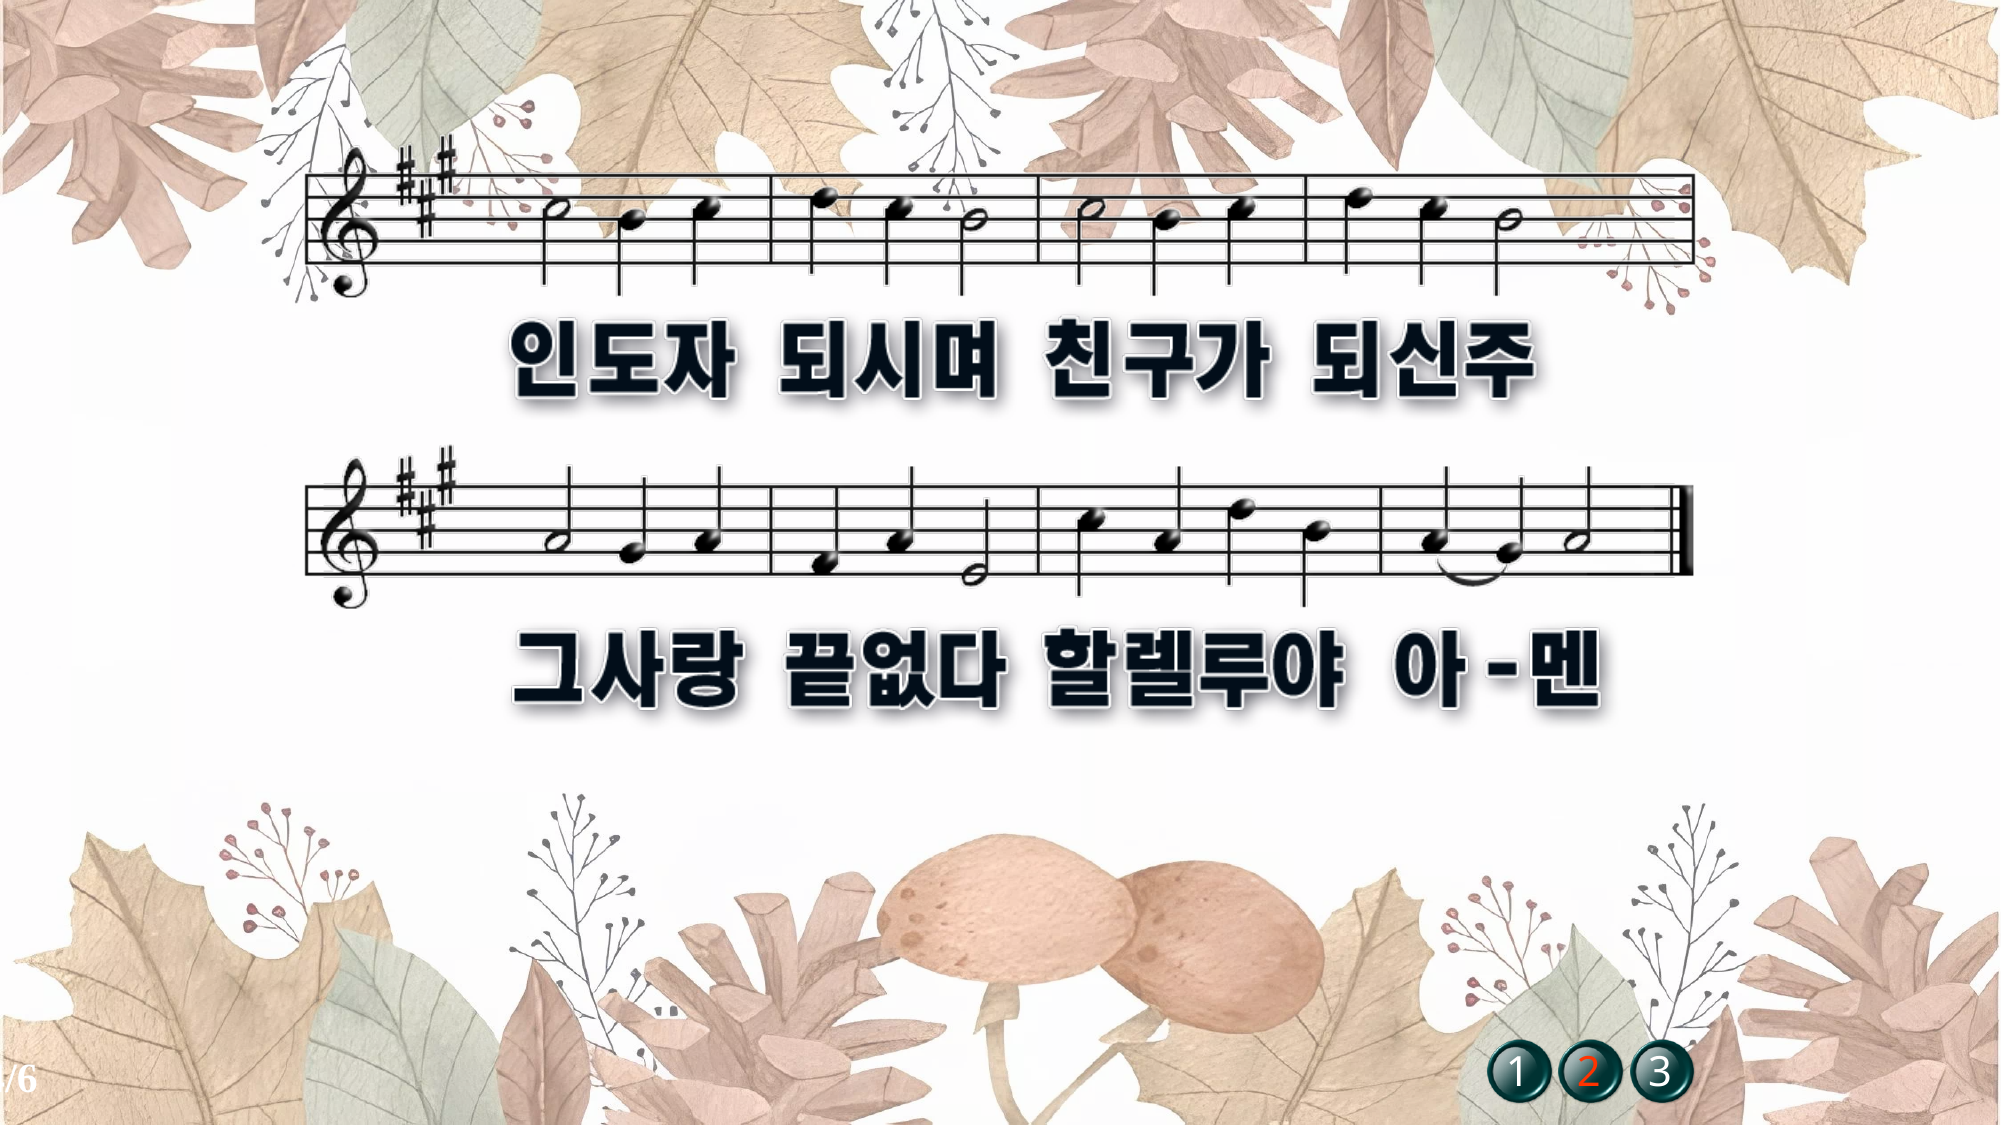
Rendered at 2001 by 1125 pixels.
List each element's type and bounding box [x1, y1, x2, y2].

text_box [1627, 1035, 1697, 1106]
text_box [1484, 1035, 1555, 1106]
text_box [1555, 1035, 1626, 1106]
picture [0, 0, 2001, 1125]
